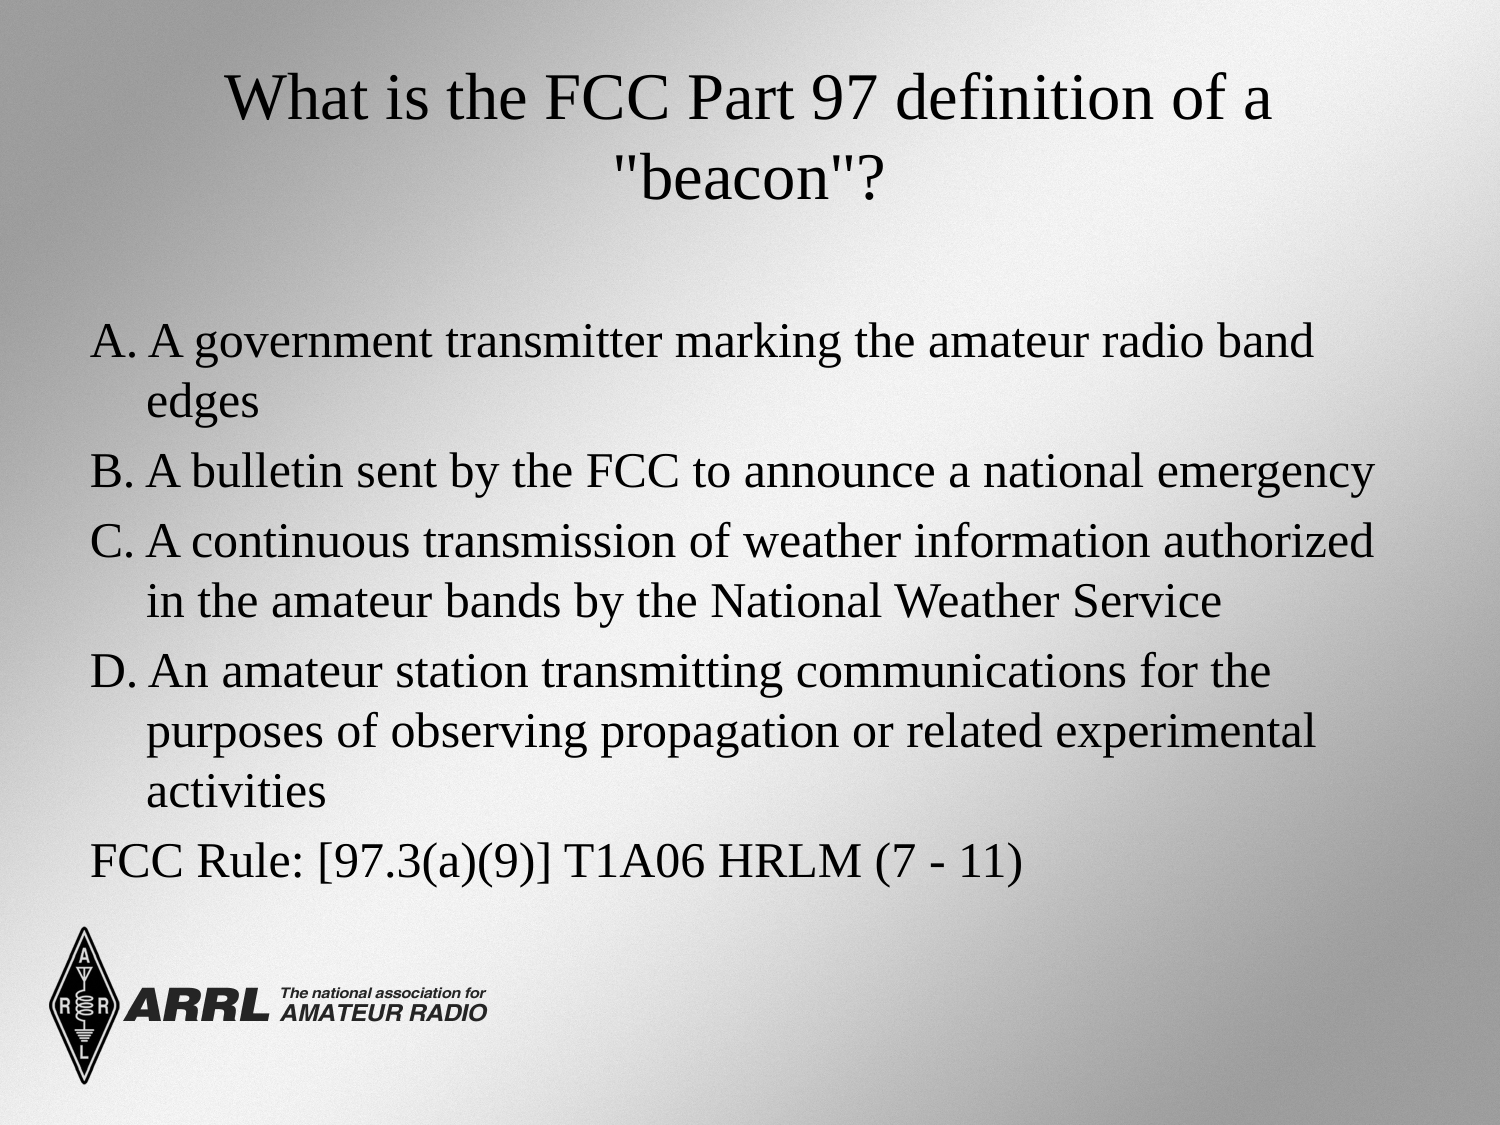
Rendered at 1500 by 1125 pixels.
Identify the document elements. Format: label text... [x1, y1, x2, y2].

picture [0, 0, 1500, 1125]
list A. A government transmitter marking the amateur radio band edges B. A bulletin sent by the FCC to announce a national emergency C. A continuous transmission of weather information authorized in the amateur bands by the National Weather Service D. An amateur station transmitting communications for the purposes of observing propagation or related experimental activities FCC Rule: [97.3(a)(9)] T1A06 HRLM (7 - 11) [75, 299, 1425, 1005]
title What is the FCC Part 97 definition of a "beacon"? [75, 45, 1425, 233]
